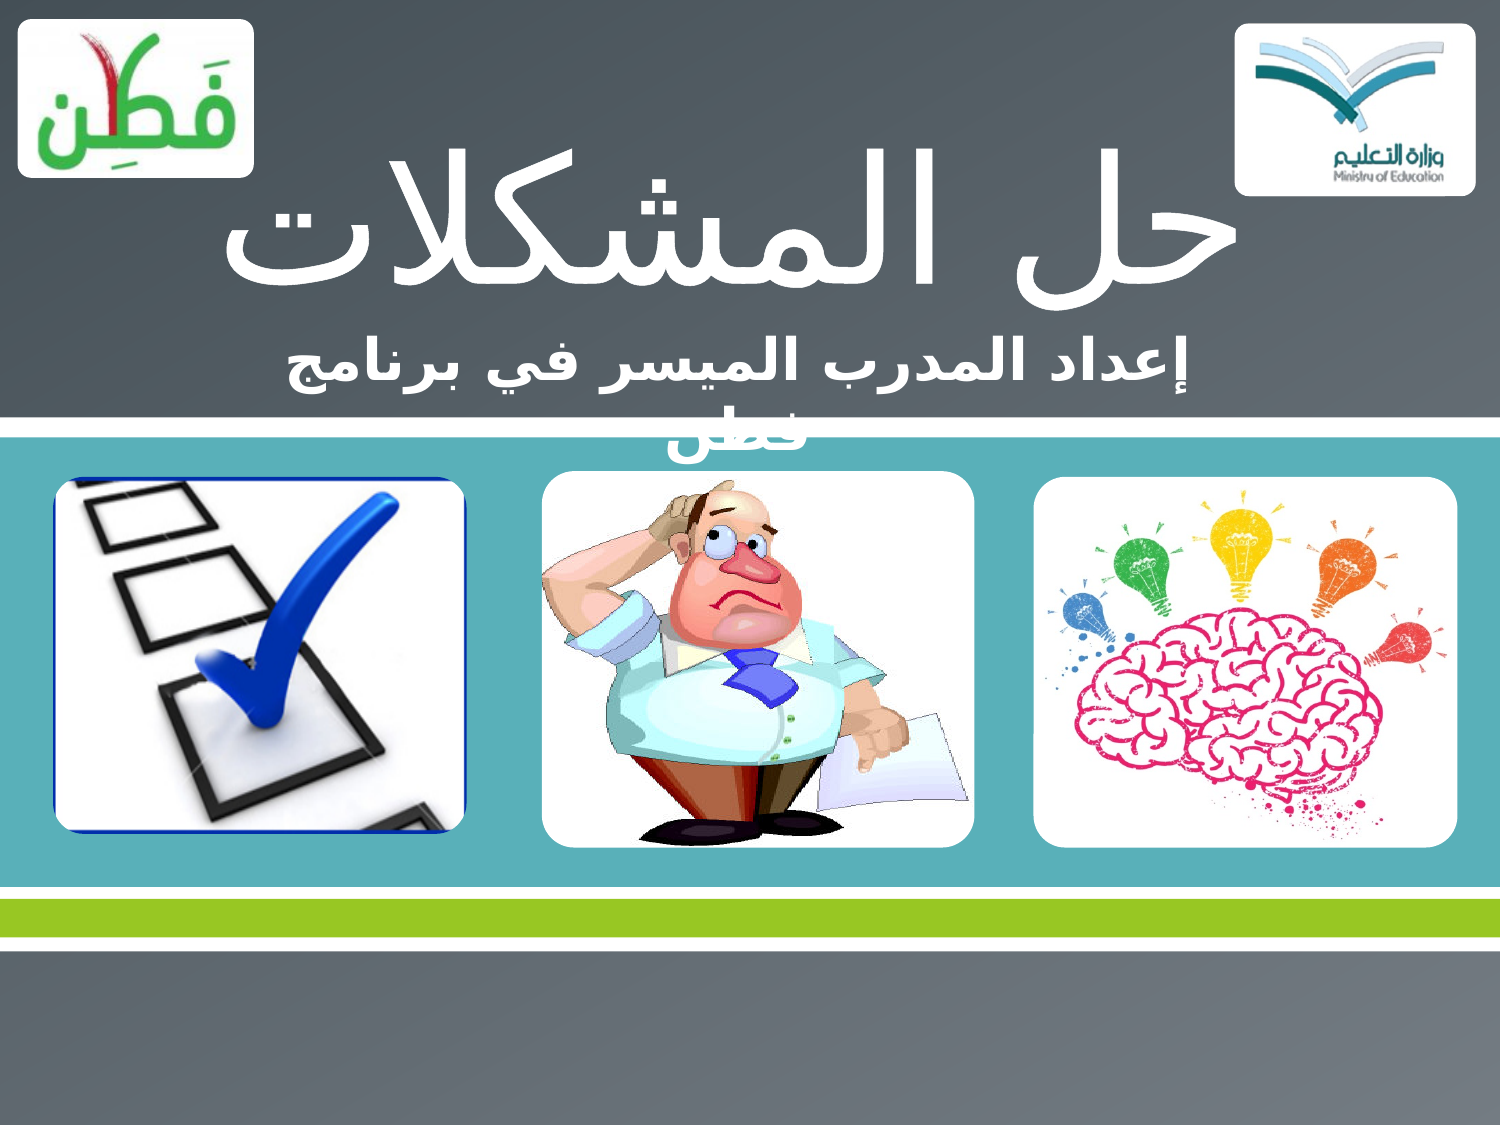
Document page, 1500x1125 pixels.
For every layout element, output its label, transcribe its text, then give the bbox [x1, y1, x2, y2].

picture [1233, 22, 1477, 197]
picture [17, 18, 255, 179]
text_box إعداد المدرب الميسر في برنامج فطن [206, 314, 1270, 470]
picture [1033, 476, 1458, 848]
picture [541, 470, 975, 848]
picture [52, 476, 467, 835]
title حل المشكلات [112, 4, 1353, 327]
